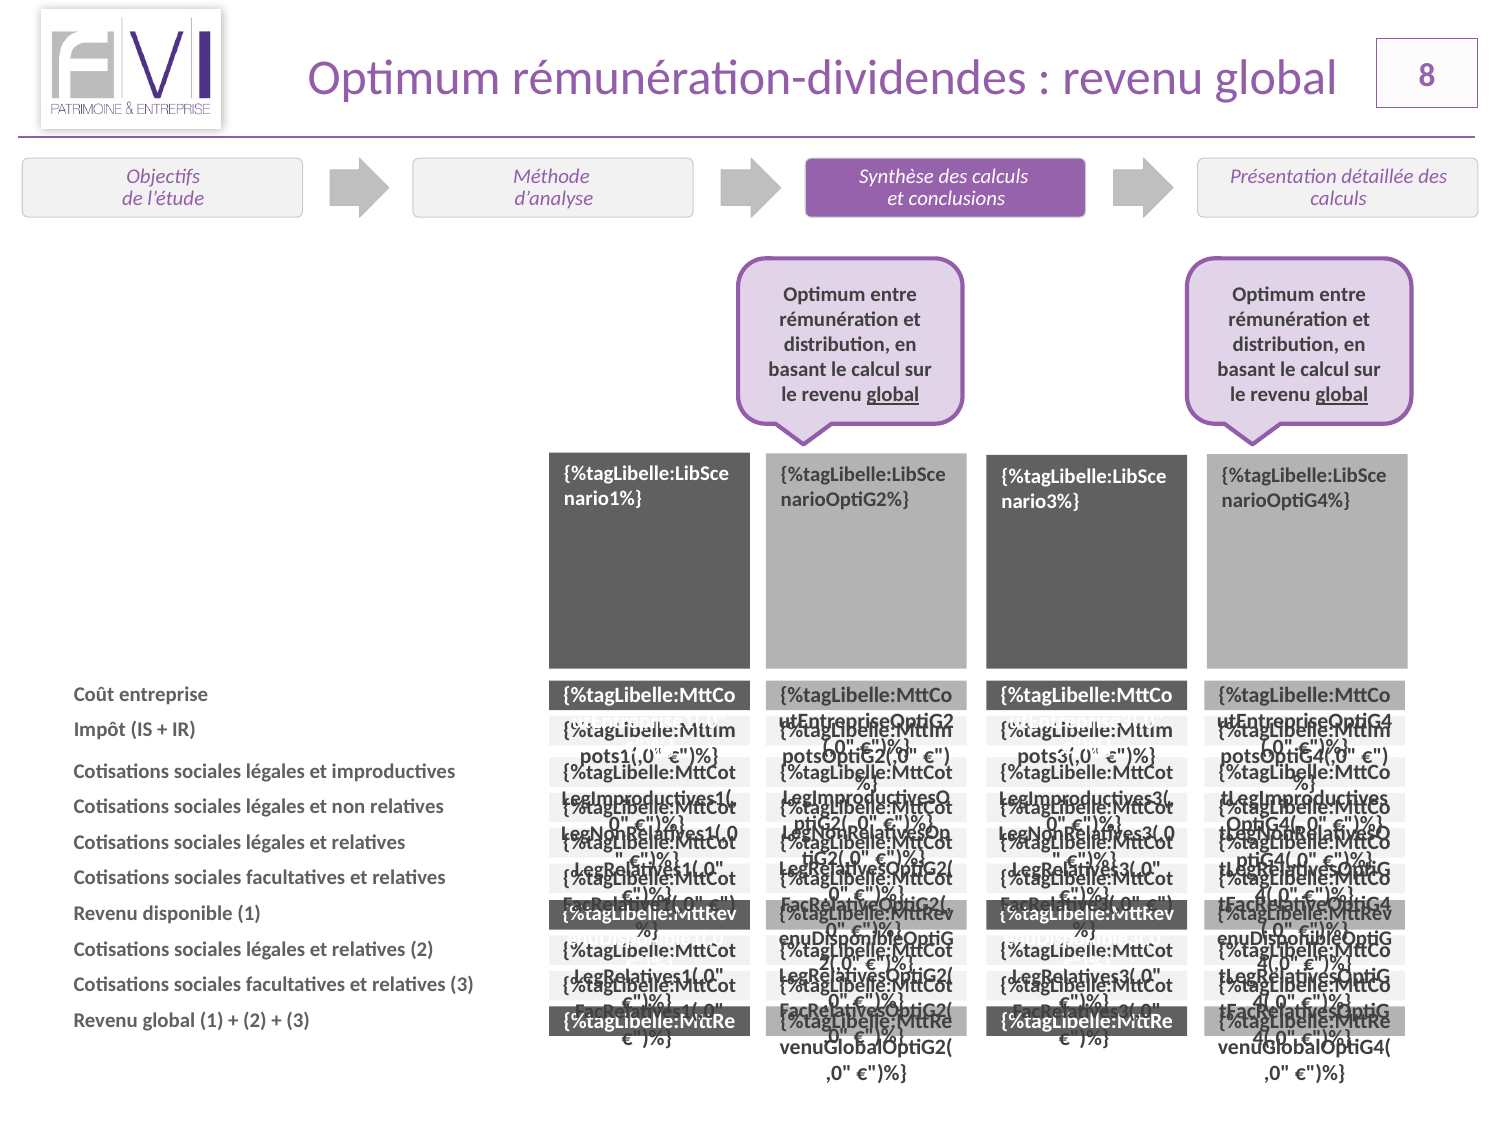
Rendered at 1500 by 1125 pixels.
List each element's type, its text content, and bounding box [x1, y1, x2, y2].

text_box {%tagLibelle:MttRevenuDisponible3(,0" €")%} [986, 900, 1188, 930]
text_box {%tagLibelle:MttRevenuDisponibleOptiG2(,0" €")%} [765, 900, 967, 930]
text_box Optimum entre rémunération et distribution, en basant le calcul sur le revenu global [735, 256, 965, 447]
text_box {%tagLibelle:MttCotFacRelativesOptiG4(,0" €")%} [1204, 970, 1405, 1001]
text_box {%tagLibelle:MttImpotsOptiG4(,0" €")%} [1204, 715, 1405, 746]
text_box {%tagLibelle:MttCotLegImproductives3(, 0" €")%} [986, 757, 1188, 787]
text_box {%tagLibelle:MttRevenuDisponible1(,0" €")%} [549, 900, 750, 930]
text_box {%tagLibelle:LibScenario1%} [549, 452, 750, 669]
text_box {%tagLibelle:MttRevenuDisponibleOptiG4(,0" €")%} [1204, 900, 1405, 930]
text_box {%tagLibelle:MttCotFacRelatives3(,0" €")%} [986, 970, 1188, 1001]
text_box {%tagLibelle:LibScenarioOptiG2%} [765, 453, 967, 669]
text_box {%tagLibelle:MttCotFacRelatives1(,0" €")%} [549, 970, 750, 1001]
text_box Cotisations sociales facultatives et relatives (3) [58, 970, 497, 1012]
text_box {%tagLibelle:MttRevenuGlobalOptiG4(,0" €")%} [1204, 1006, 1405, 1036]
text_box {%tagLibelle:MttCotLegNonRelativesOptiG4(,0" €")%} [1204, 792, 1405, 823]
text_box {%tagLibelle:MttCotLegRelativesOptiG4(,0" €")%} [1204, 828, 1405, 858]
text_box Coût entreprise [58, 680, 225, 705]
text_box Cotisations sociales légales et improductives [58, 757, 477, 783]
text_box Revenu disponible (1) [58, 900, 280, 935]
text_box {%tagLibelle:MttCotLegImproductivesOptiG2(, 0" €")%} [765, 757, 967, 787]
text_box {%tagLibelle:LibScenario3%} [986, 454, 1188, 669]
text_box {%tagLibelle:MttCotLegRelativesOptiG2(,0" €")%} [765, 935, 967, 965]
text_box {%tagLibelle:MttCoutEntrepriseOptiG2(,0" €")%} [765, 680, 967, 711]
picture [41, 9, 221, 130]
text_box {%tagLibelle:MttCotFacRelative3(,0" €")%} [986, 863, 1188, 894]
text_box {%tagLibelle:MttCotFacRelativeOptiG4(,0" €")%} [1204, 863, 1405, 894]
text_box {%tagLibelle:MttCotLegImproductivesOptiG4(, 0" €")%} [1204, 757, 1405, 787]
text_box Cotisations sociales légales et relatives [58, 828, 427, 854]
text_box Cotisations sociales facultatives et relatives [58, 863, 468, 889]
text_box {%tagLibelle:MttImpotsOptiG2(,0" €")%} [765, 715, 967, 746]
text_box {%tagLibelle:MttCotLegRelativesOptiG4(,0" €")%} [1204, 935, 1405, 965]
text_box Cotisations sociales légales et relatives (2) [58, 935, 456, 970]
text_box Cotisations sociales légales et non relatives [58, 792, 466, 818]
text_box {%tagLibelle:MttCotFacRelativeOptiG2(,0" €")%} [765, 863, 967, 894]
title Optimum rémunération-dividendes : revenu global [242, 19, 1365, 130]
text_box {%tagLibelle:MttCotLegRelativesOptiG2(,0" €")%} [765, 828, 967, 858]
text_box {%tagLibelle:MttImpots3(,0" €")%} [986, 715, 1188, 746]
text_box {%tagLibelle:MttCotLegNonRelativesOptiG2(,0" €")%} [765, 792, 967, 823]
text_box {%tagLibelle:MttCotLegRelatives1(,0" €")%} [549, 828, 750, 858]
text_box {%tagLibelle:MttRevenuGlobal3(,0" €")%} [986, 1006, 1188, 1036]
text_box {%tagLibelle:MttCoutEntreprise3(,0" €")%} [986, 680, 1188, 711]
text_box {%tagLibelle:MttCotFacRelativesOptiG2(,0" €")%} [765, 970, 967, 1001]
text_box {%tagLibelle:MttCoutEntreprise1(,0" €")%} [549, 680, 750, 711]
text_box {%tagLibelle:MttCotLegImproductives1(, 0" €")%} [549, 757, 750, 787]
text_box {%tagLibelle:MttCotLegRelatives1(,0" €")%} [549, 935, 750, 965]
text_box Revenu global (1) + (2) + (3) [58, 1006, 330, 1047]
text_box {%tagLibelle:MttCotLegRelatives3(,0" €")%} [986, 935, 1188, 965]
text_box Impôt (IS + IR) [58, 716, 213, 742]
text_box {%tagLibelle:MttRevenuGlobal1(,0" €")%} [549, 1006, 750, 1036]
text_box {%tagLibelle:MttCoutEntrepriseOptiG4(,0" €")%} [1204, 680, 1405, 711]
text_box {%tagLibelle:LibScenarioOptiG4%} [1206, 454, 1408, 669]
text_box {%tagLibelle:MttRevenuGlobalOptiG2(,0" €")%} [765, 1006, 967, 1036]
text_box {%tagLibelle:MttCotLegRelatives3(,0" €")%} [986, 828, 1188, 858]
text_box Optimum entre rémunération et distribution, en basant le calcul sur le revenu global [1184, 256, 1414, 447]
text_box {%tagLibelle:MttCotLegNonRelatives1(,0" €")%} [549, 792, 750, 823]
text_box {%tagLibelle:MttImpots1(,0" €")%} [549, 715, 750, 746]
text_box {%tagLibelle:MttCotLegNonRelatives3(,0" €")%} [986, 792, 1188, 823]
text_box {%tagLibelle:MttCotFacRelative1(,0" €")%} [549, 863, 750, 894]
